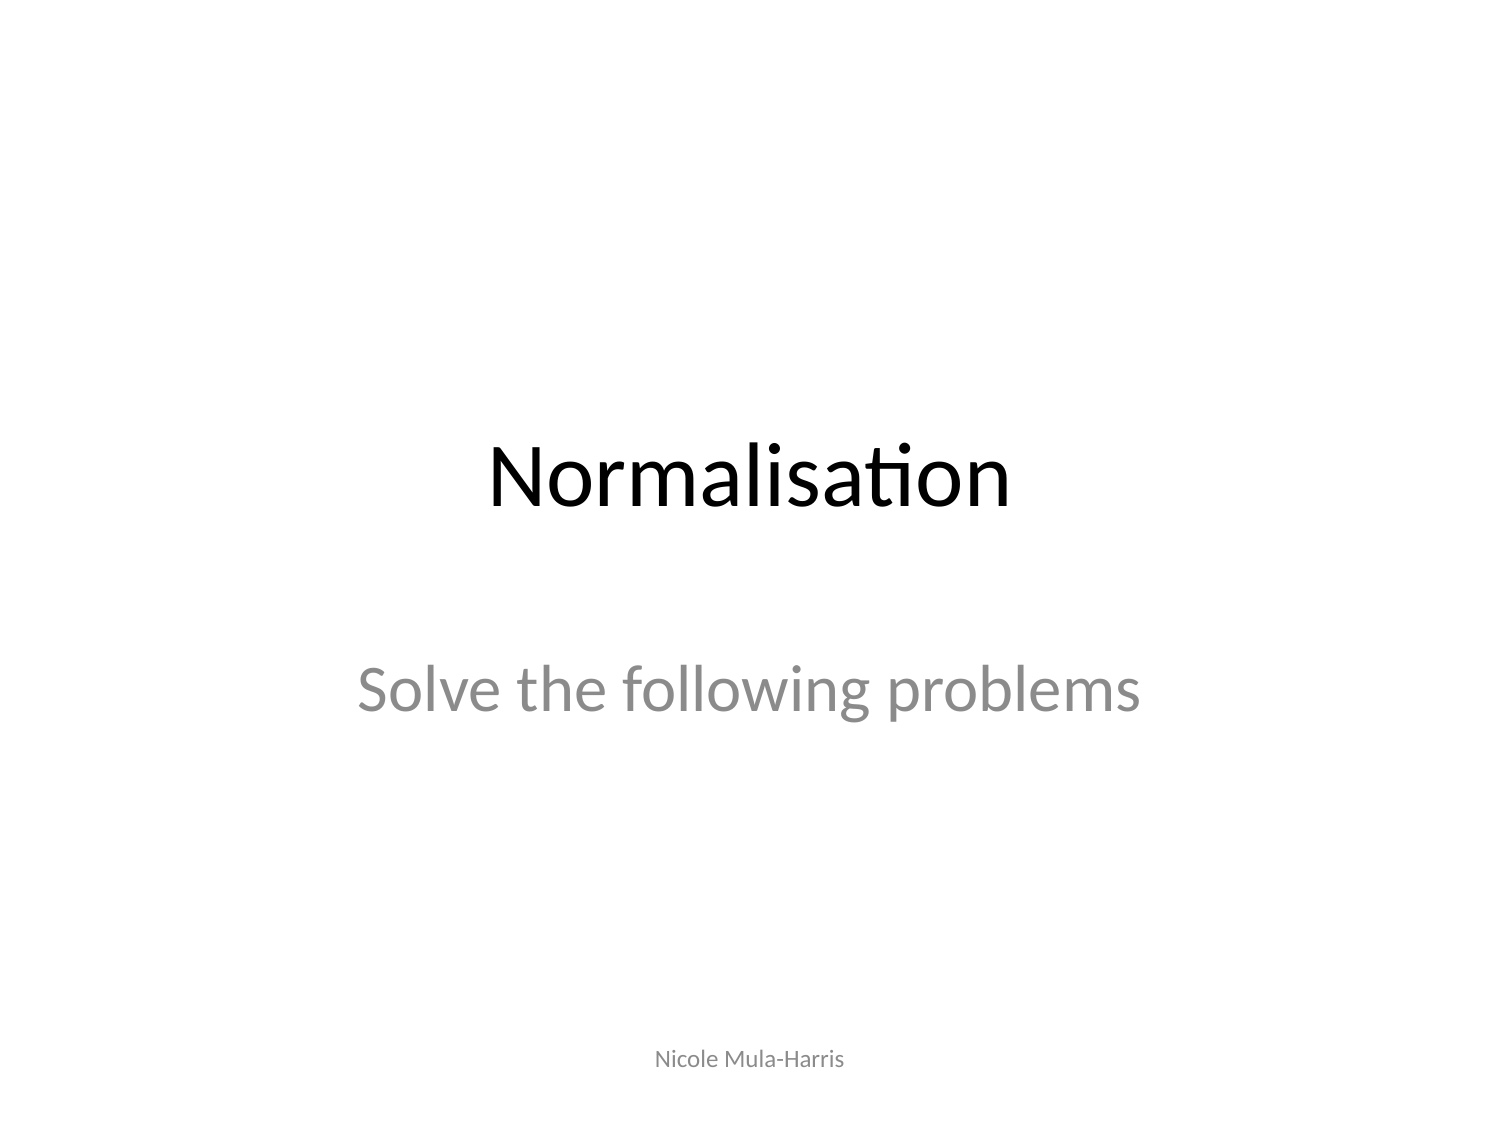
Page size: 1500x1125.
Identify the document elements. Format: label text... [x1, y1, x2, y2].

footer Nicole Mula-Harris [512, 1042, 988, 1103]
title Normalisation [112, 349, 1388, 591]
subtitle Solve the following problems [225, 637, 1275, 925]
